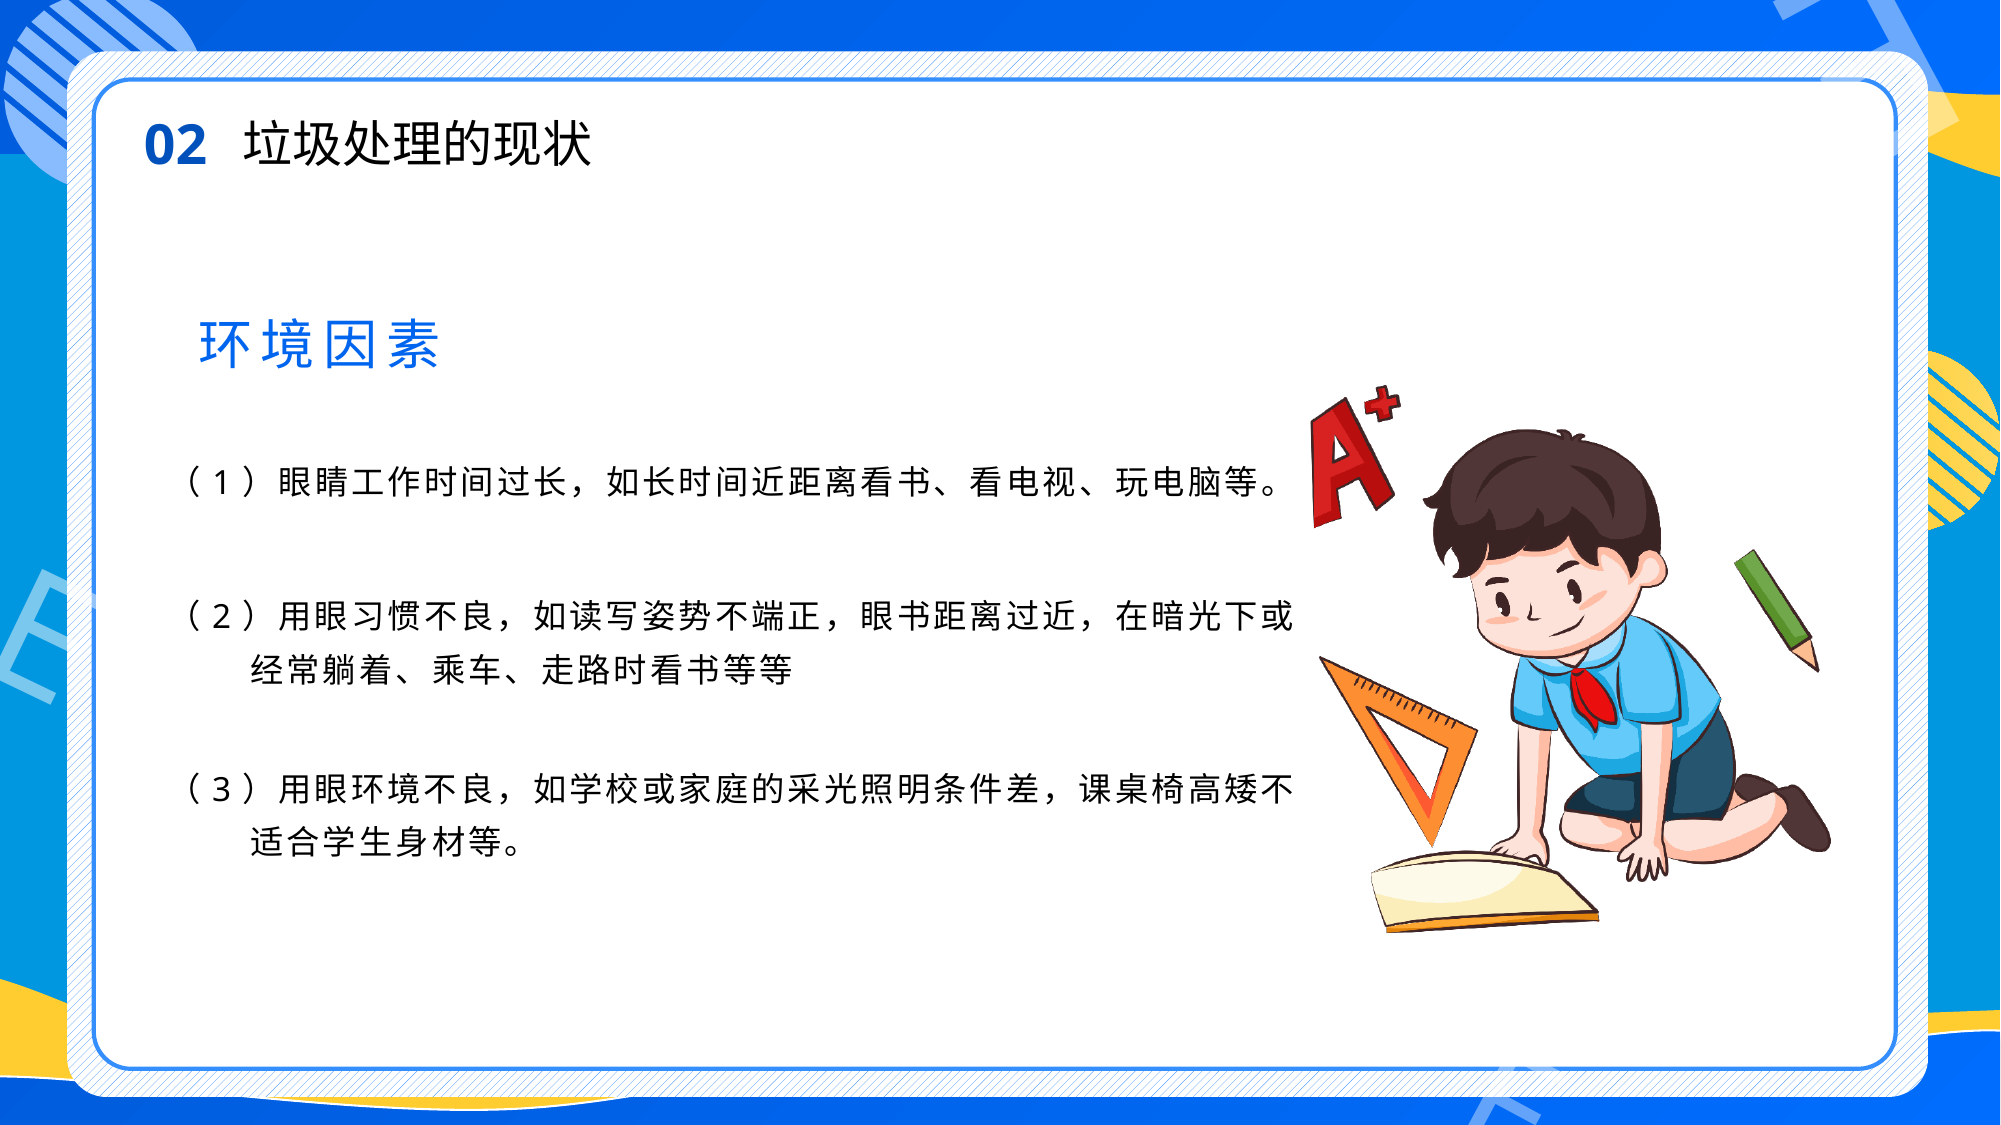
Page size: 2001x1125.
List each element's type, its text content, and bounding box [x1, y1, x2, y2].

text_box （1）眼睛工作时间过长，如长时间近距离看书、看电视、玩电脑等。 [153, 439, 1223, 509]
text_box 环境因素 [125, 302, 514, 383]
text_box （3）用眼环境不良，如学校或家庭的采光照明条件差，课桌椅高矮不 适合学生身材等。 [153, 746, 1223, 869]
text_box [125, 101, 705, 185]
picture [1228, 298, 1922, 992]
text_box （2）用眼习惯不良，如读写姿势不端正，眼书距离过近，在暗光下或 经常躺着、乘车、走路时看书等等 [153, 574, 1223, 697]
